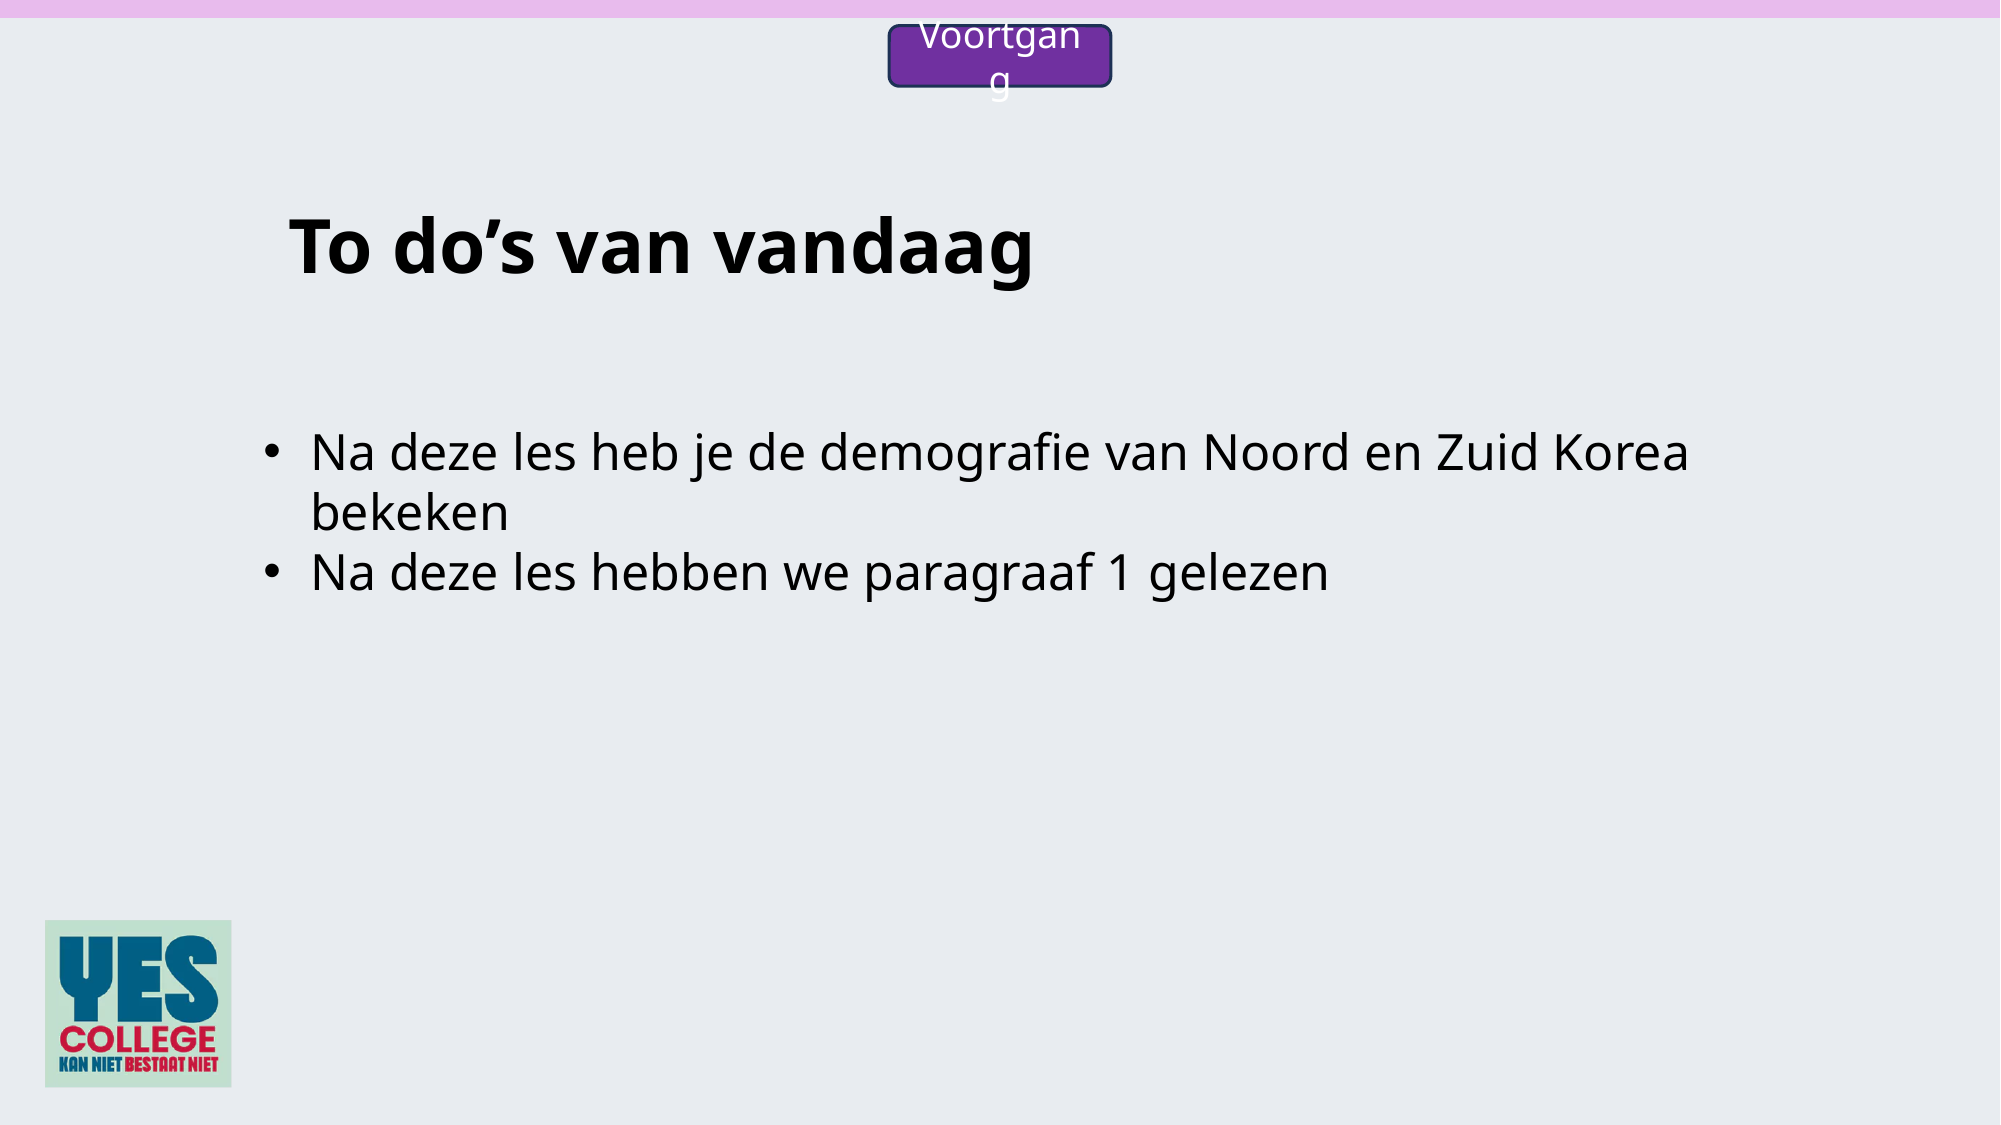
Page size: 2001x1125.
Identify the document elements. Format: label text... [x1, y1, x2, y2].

picture [0, 913, 356, 1093]
text_box Voortgang [887, 24, 1113, 88]
text_box To do’s van vandaag [273, 191, 1541, 297]
text_box Na deze les heb je de demografie van Noord en Zuid Korea bekeken Na deze les hebben we paragraaf 1 gelezen [248, 353, 1731, 609]
text_box [248, 219, 1637, 326]
text_box [0, 0, 2000, 18]
